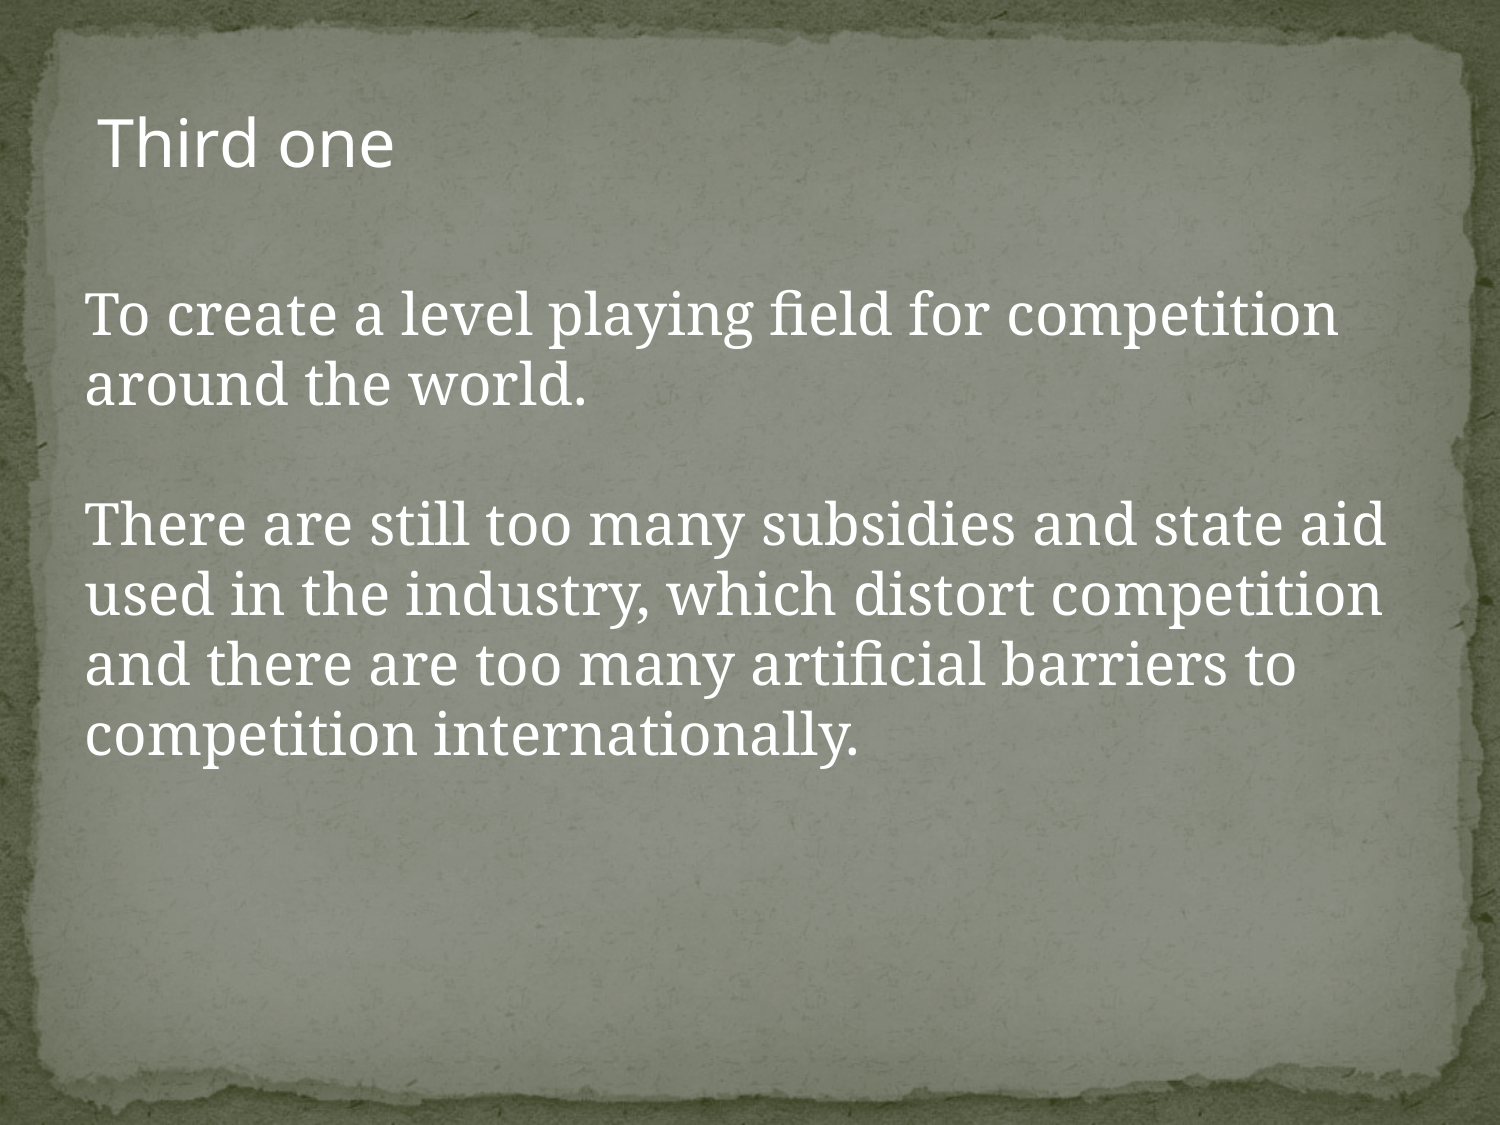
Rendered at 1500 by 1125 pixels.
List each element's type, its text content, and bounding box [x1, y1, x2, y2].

text_box To create a level playing field for competition around the world. There are still too many subsidies and state aid used in the industry, which distort competition and there are too many artificial barriers to competition internationally. [70, 269, 1418, 775]
text_box Third one [82, 93, 412, 189]
